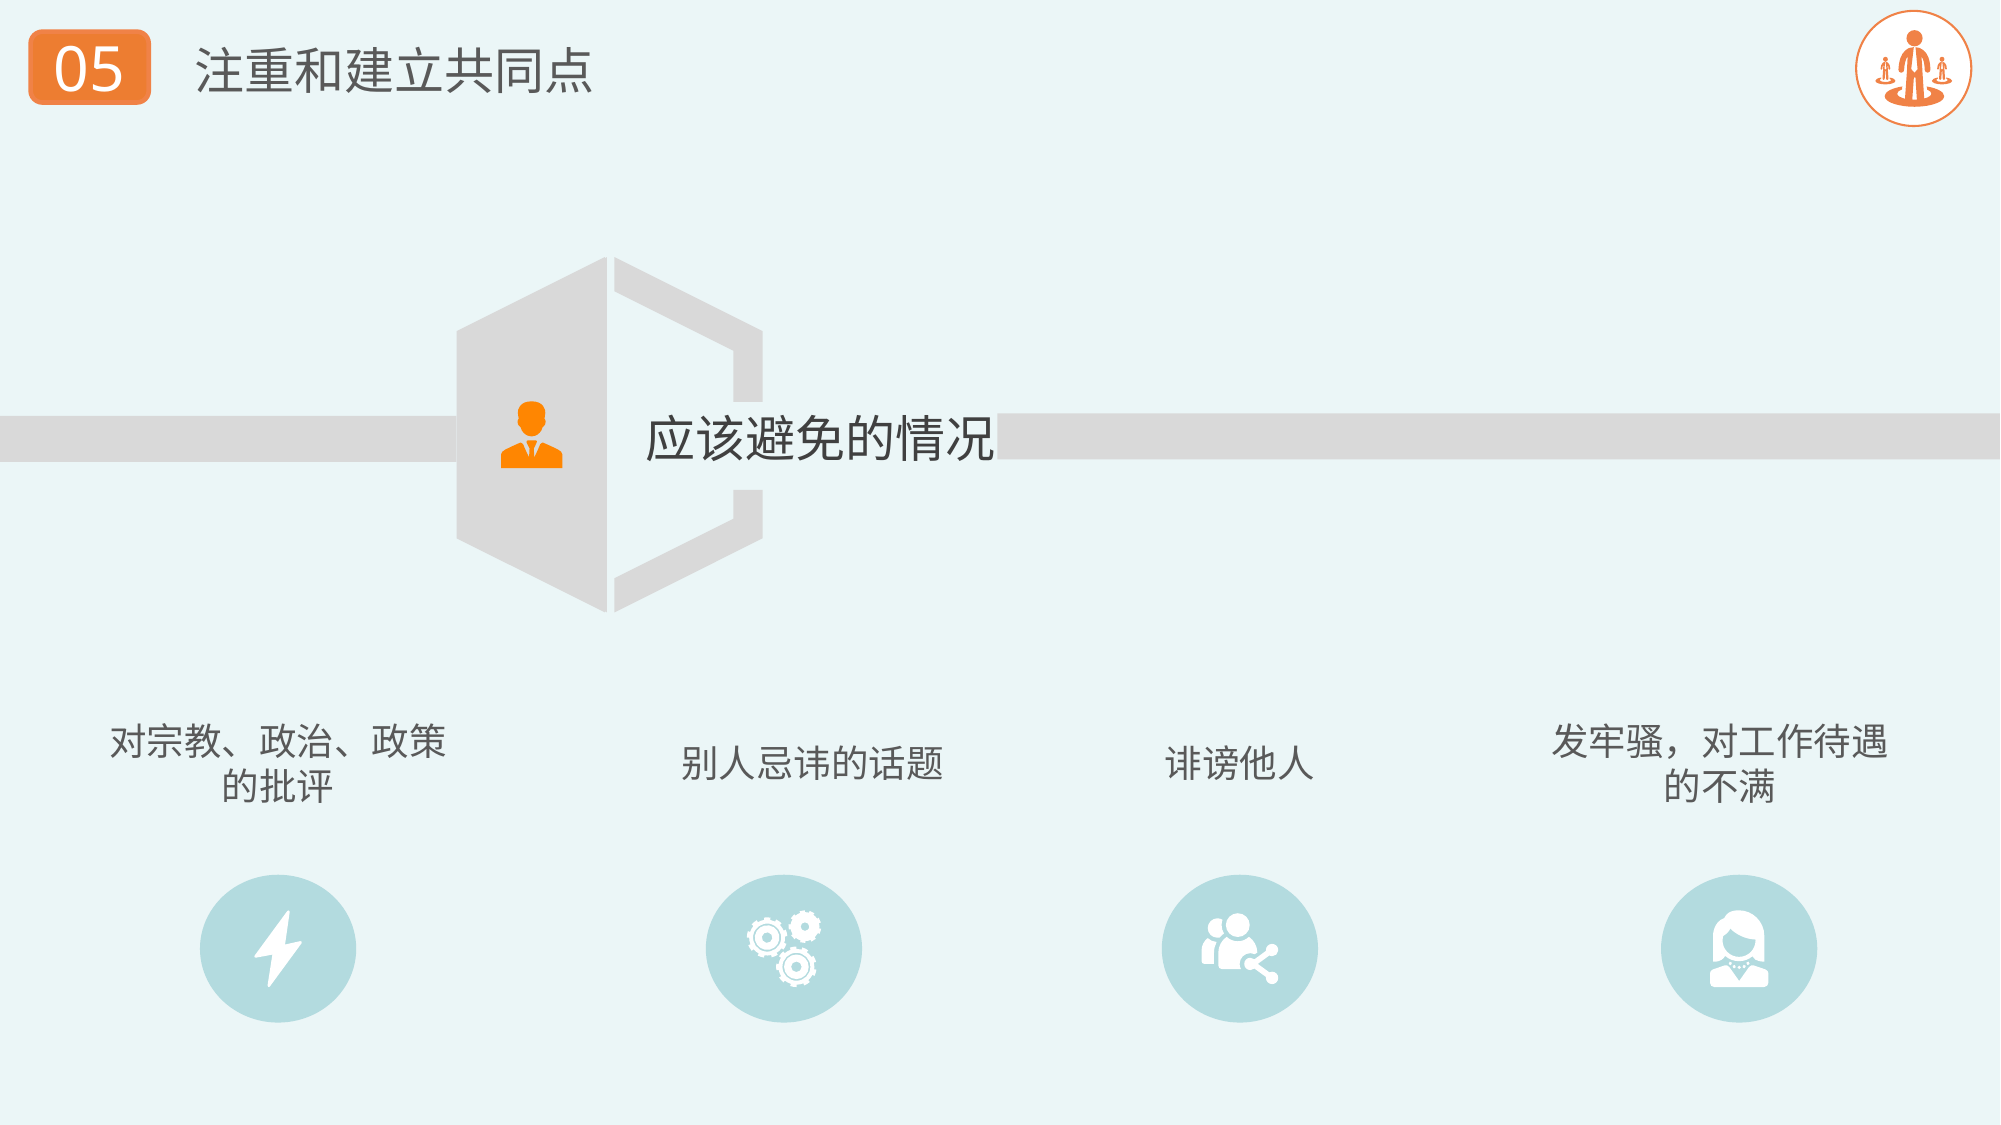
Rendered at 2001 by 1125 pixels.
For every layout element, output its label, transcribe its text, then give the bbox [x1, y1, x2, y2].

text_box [1661, 874, 1818, 1023]
text_box [0, 460, 2000, 1125]
text_box [1075, 412, 2000, 460]
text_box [1856, 10, 1972, 126]
text_box [0, 0, 2000, 415]
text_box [15, 21, 165, 113]
text_box 注重和建立共同点 [179, 31, 777, 107]
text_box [456, 257, 763, 613]
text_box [705, 874, 863, 1023]
text_box 应该避免的情况 [763, 408, 1075, 475]
text_box 发牢骚，对工作待遇的不满 [1527, 739, 1913, 787]
text_box 对宗教、政治、政策的批评 [85, 739, 471, 787]
text_box [0, 415, 456, 463]
text_box 诽谤他人 [1047, 739, 1433, 787]
text_box 别人忌讳的话题 [619, 739, 1005, 787]
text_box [1161, 874, 1319, 1023]
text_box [199, 874, 357, 1023]
